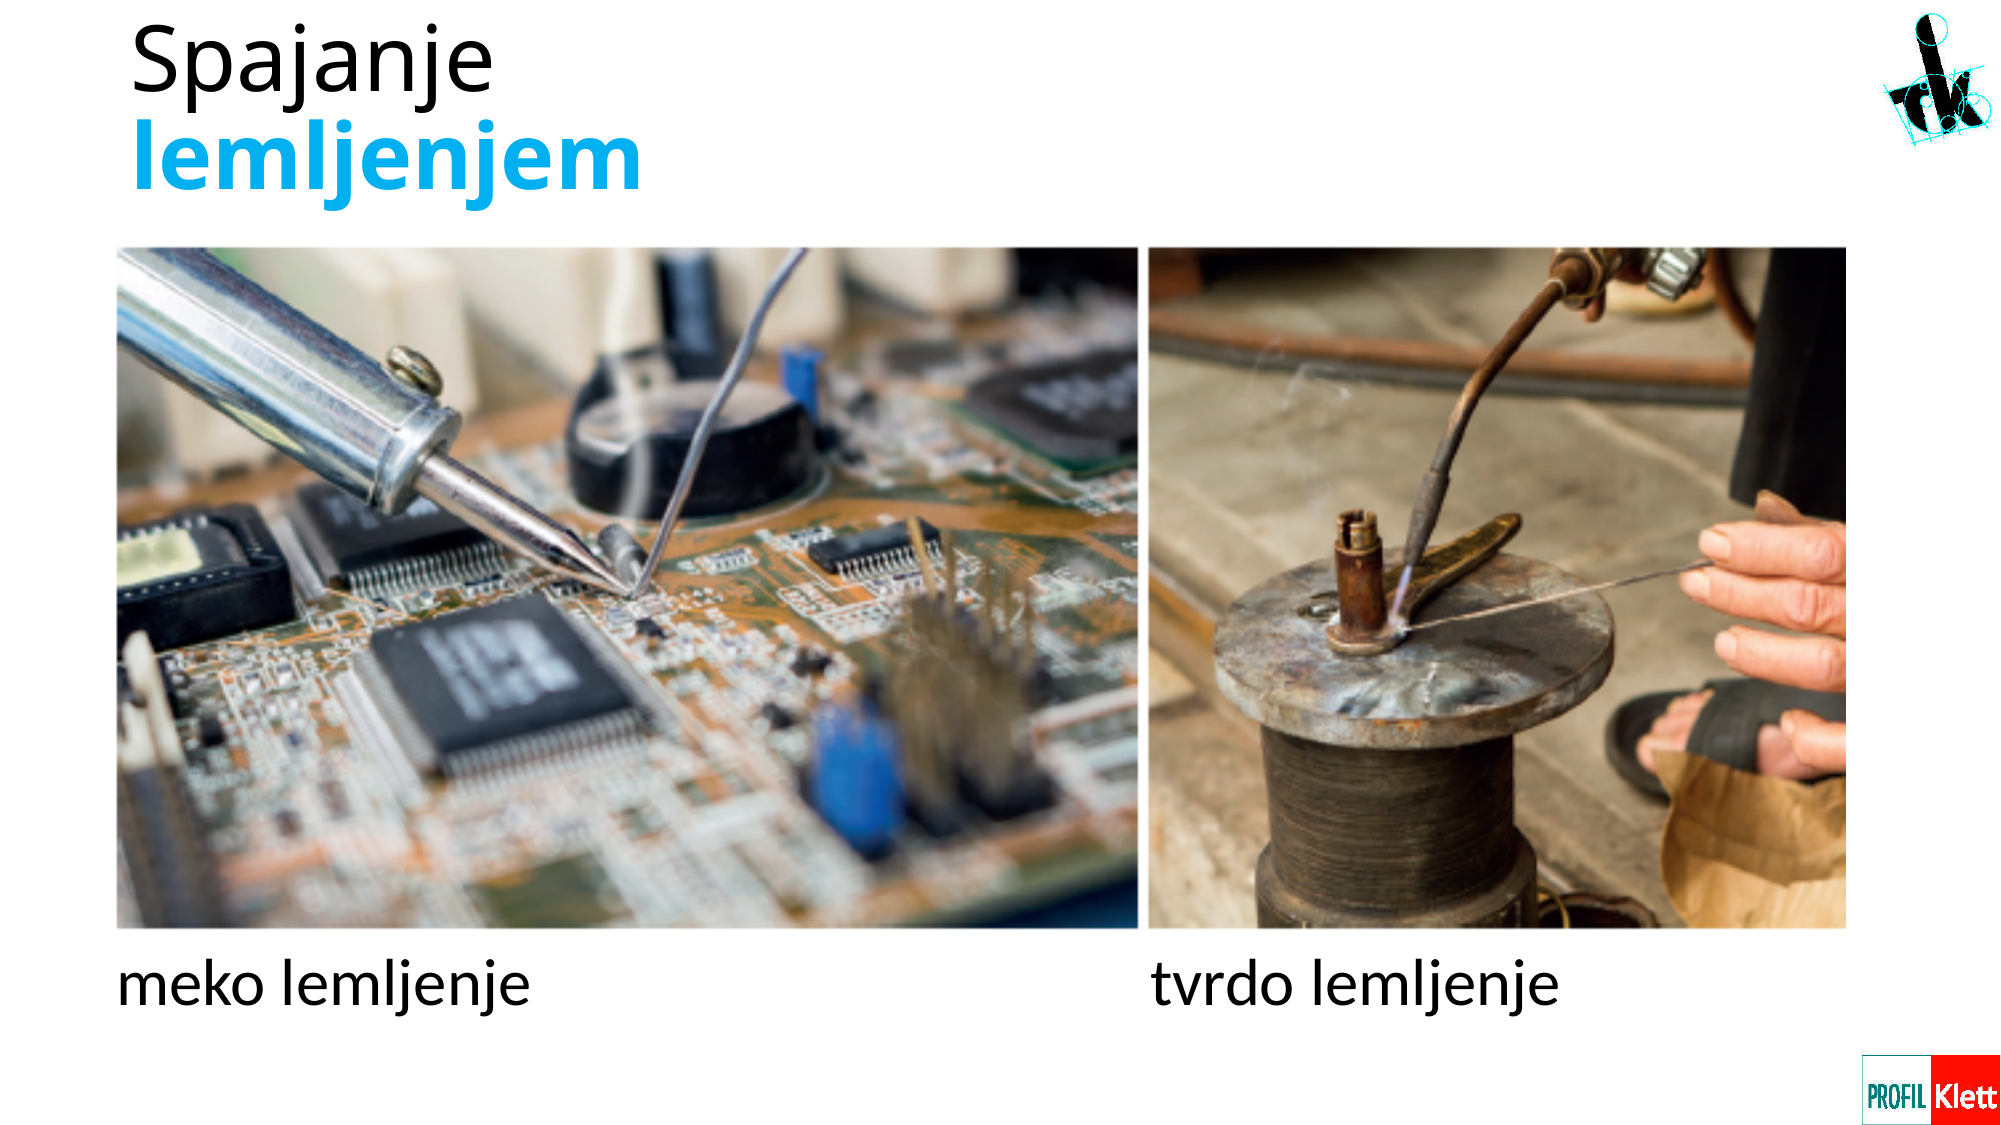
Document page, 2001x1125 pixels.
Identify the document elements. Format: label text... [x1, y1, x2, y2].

text_box tvrdo lemljenje [1135, 932, 1576, 1027]
picture [0, 0, 2001, 1125]
title Spajanje lemljenjem [115, 2, 916, 220]
text_box meko lemljenje [101, 931, 547, 1027]
